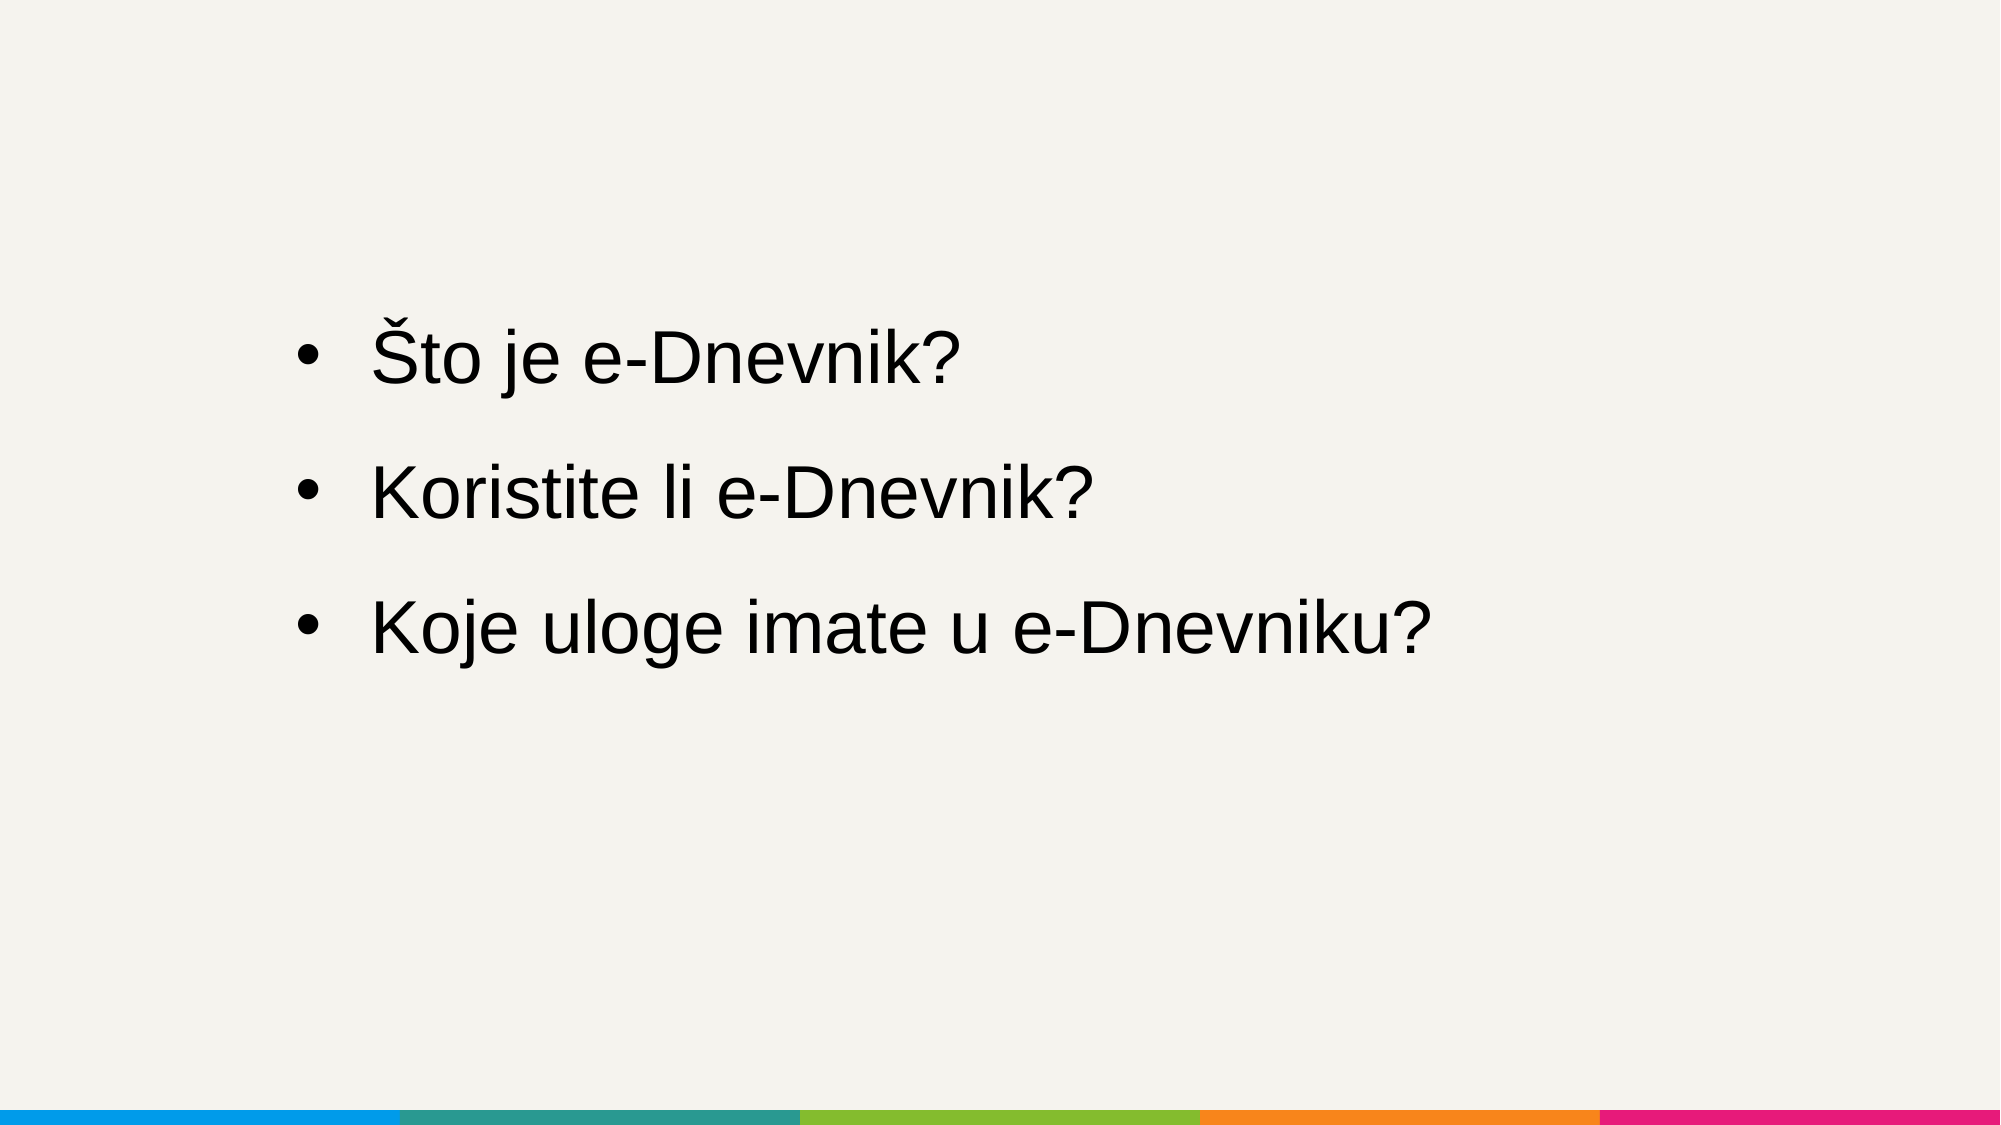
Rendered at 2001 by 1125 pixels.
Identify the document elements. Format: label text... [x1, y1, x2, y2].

text_box Što je e-Dnevnik? Koristite li e-Dnevnik? Koje uloge imate u e-Dnevniku? [280, 255, 1587, 711]
